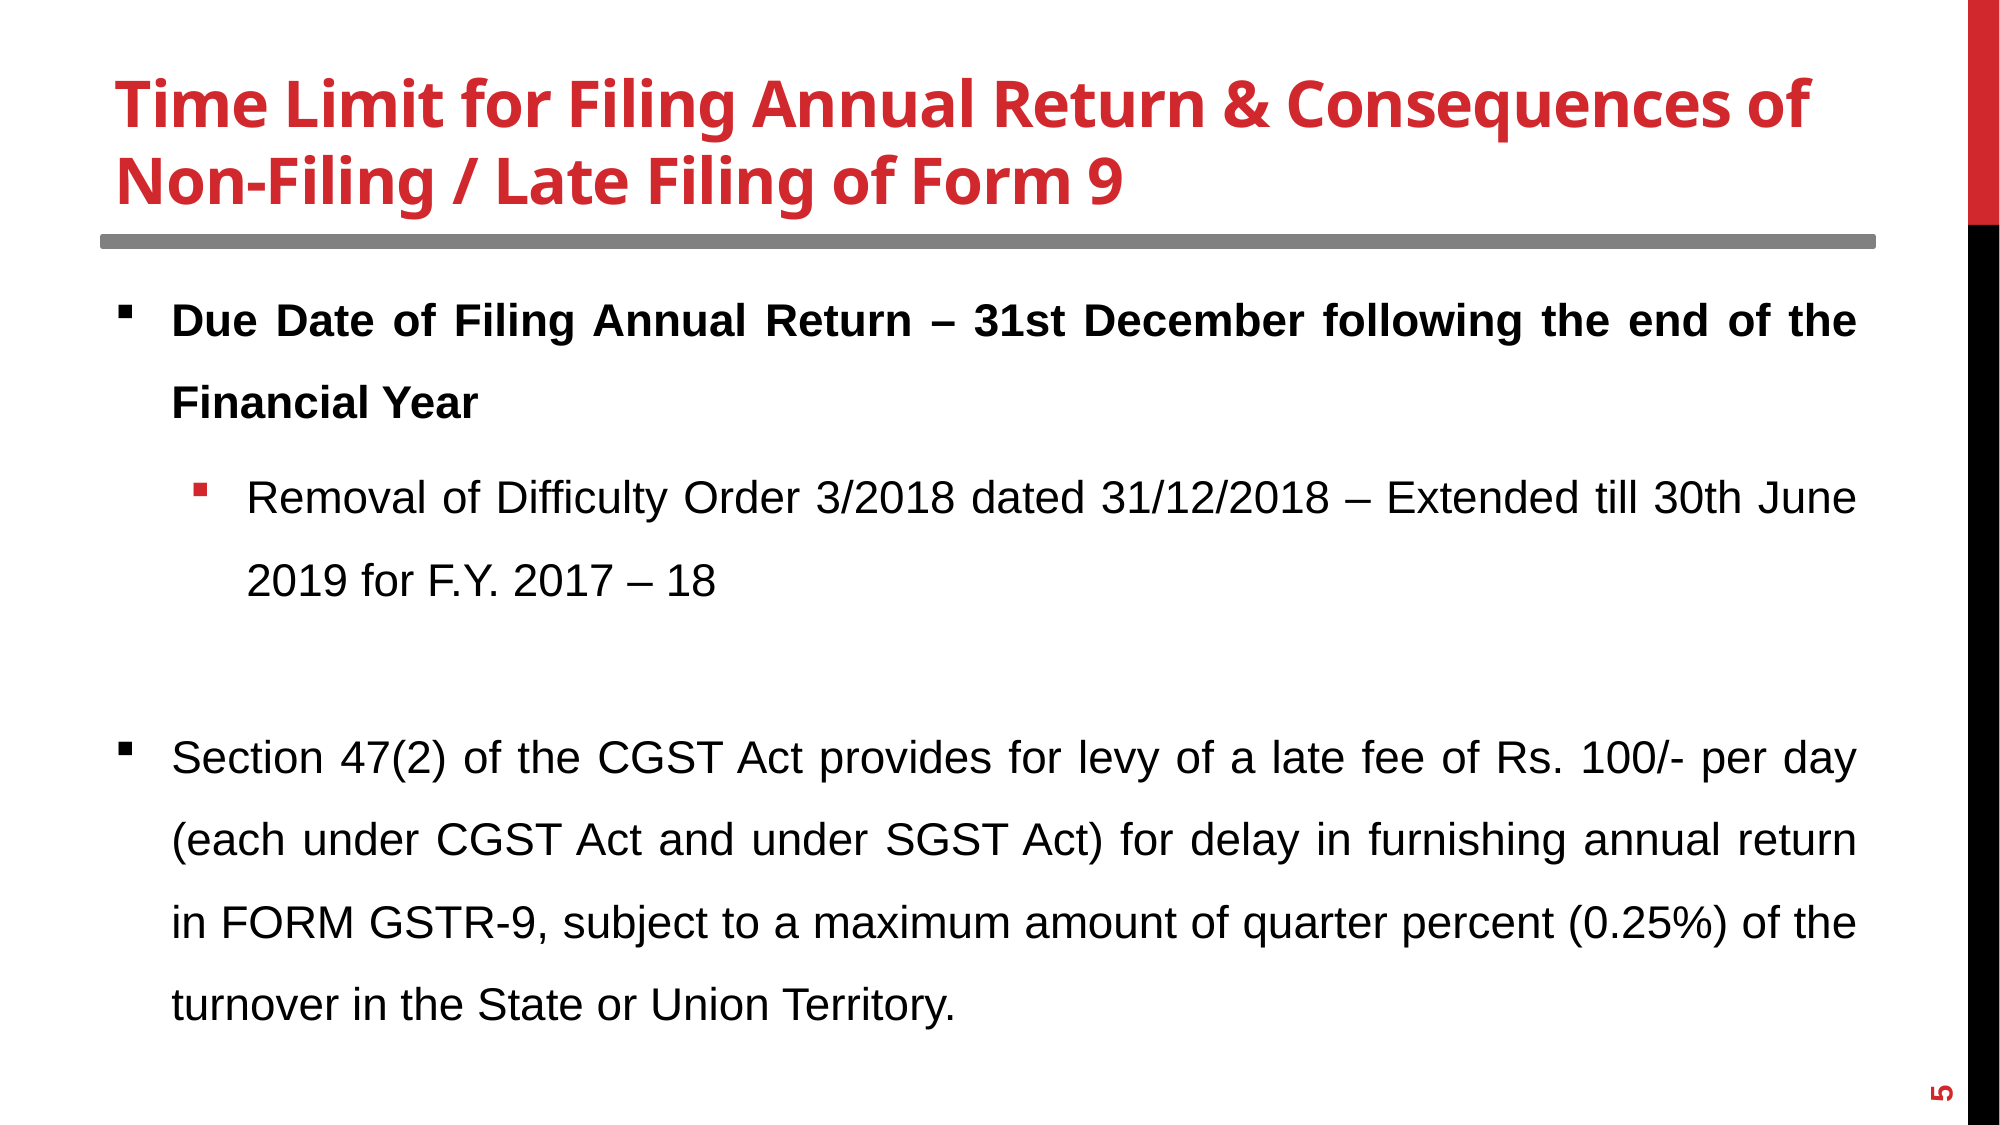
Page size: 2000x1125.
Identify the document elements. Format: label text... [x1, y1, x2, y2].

title Time Limit for Filing Annual Return & Consequences of Non-Filing / Late Filing of Form 9 [99, 25, 1874, 225]
list Due Date of Filing Annual Return – 31st December following the end of the Financial Year Removal of Difficulty Order 3/2018 dated 31/12/2018 – Extended till 30th June 2019 for F.Y. 2017 – 18 Section 47(2) of the CGST Act provides for levy of a late fee of Rs. 100/- per day (each under CGST Act and under SGST Act) for delay in furnishing annual return in FORM GSTR-9, subject to a maximum amount of quarter percent (0.25%) of the turnover in the State or Union Territory. [99, 255, 1874, 1083]
slide_number 5 [1909, 1025, 1971, 1118]
